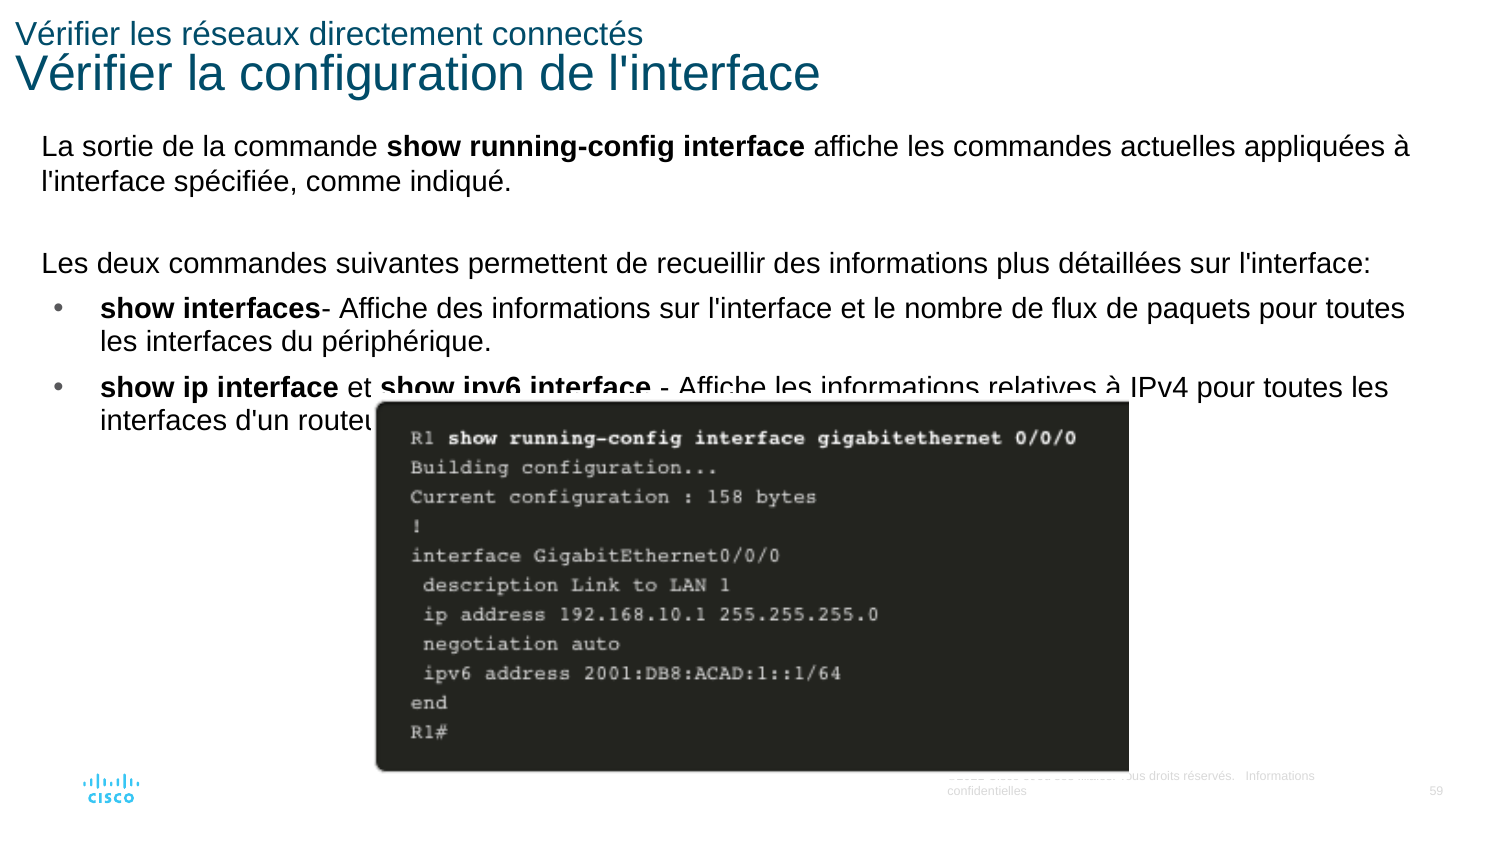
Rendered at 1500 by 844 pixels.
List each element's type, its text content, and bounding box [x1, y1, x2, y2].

title Vérifier les réseaux directement connectés Vérifier la configuration de l'interface [0, 0, 1369, 121]
picture [371, 392, 1129, 780]
list La sortie de la commande show running-config interface affiche les commandes actuelles appliquées à l'interface spécifiée, comme indiqué. Les deux commandes suivantes permettent de recueillir des informations plus détaillées sur l'interface: show interfaces- Affiche des informations sur l'interface et le nombre de flux de paquets pour toutes les interfaces du périphérique. show ip interface et show ipv6 interface - Affiche les informations relatives à IPv4 pour toutes les interfaces d'un routeur. [26, 120, 1437, 394]
